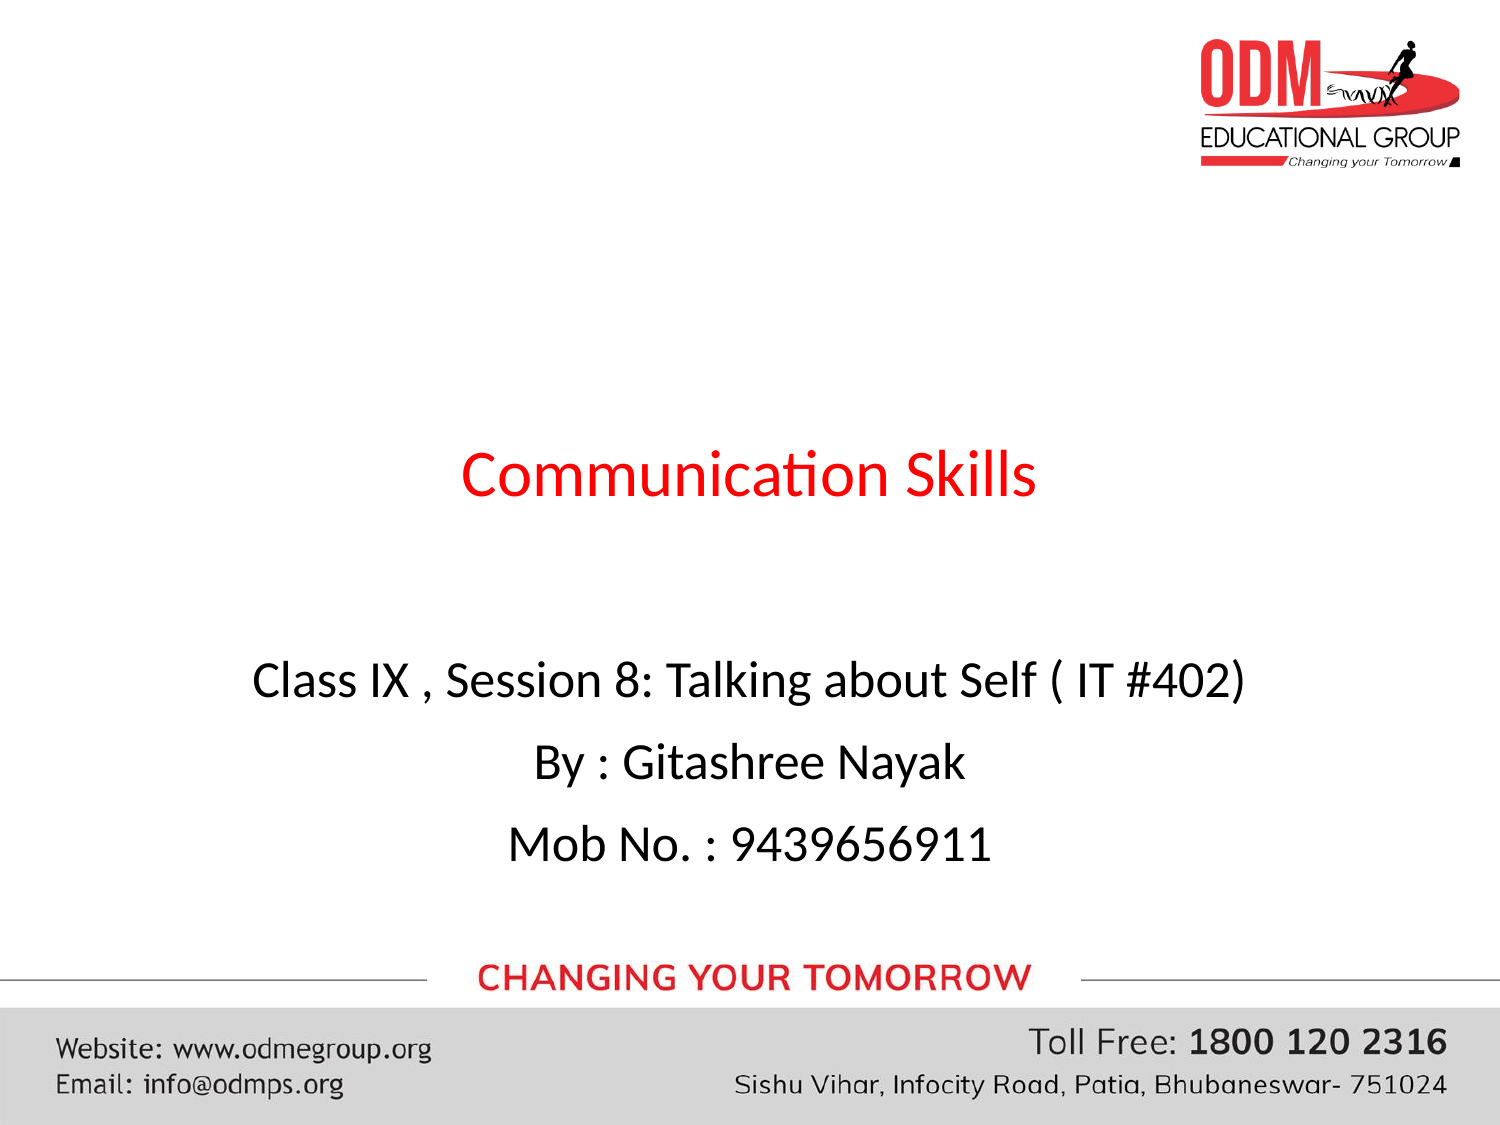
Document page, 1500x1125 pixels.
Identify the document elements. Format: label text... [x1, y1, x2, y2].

subtitle Class IX , Session 8: Talking about Self ( IT #402) By : Gitashree Nayak Mob No. : 9439656911 [225, 637, 1275, 899]
picture [0, 900, 1500, 1125]
title Communication Skills [112, 349, 1388, 591]
picture [1200, 38, 1461, 168]
